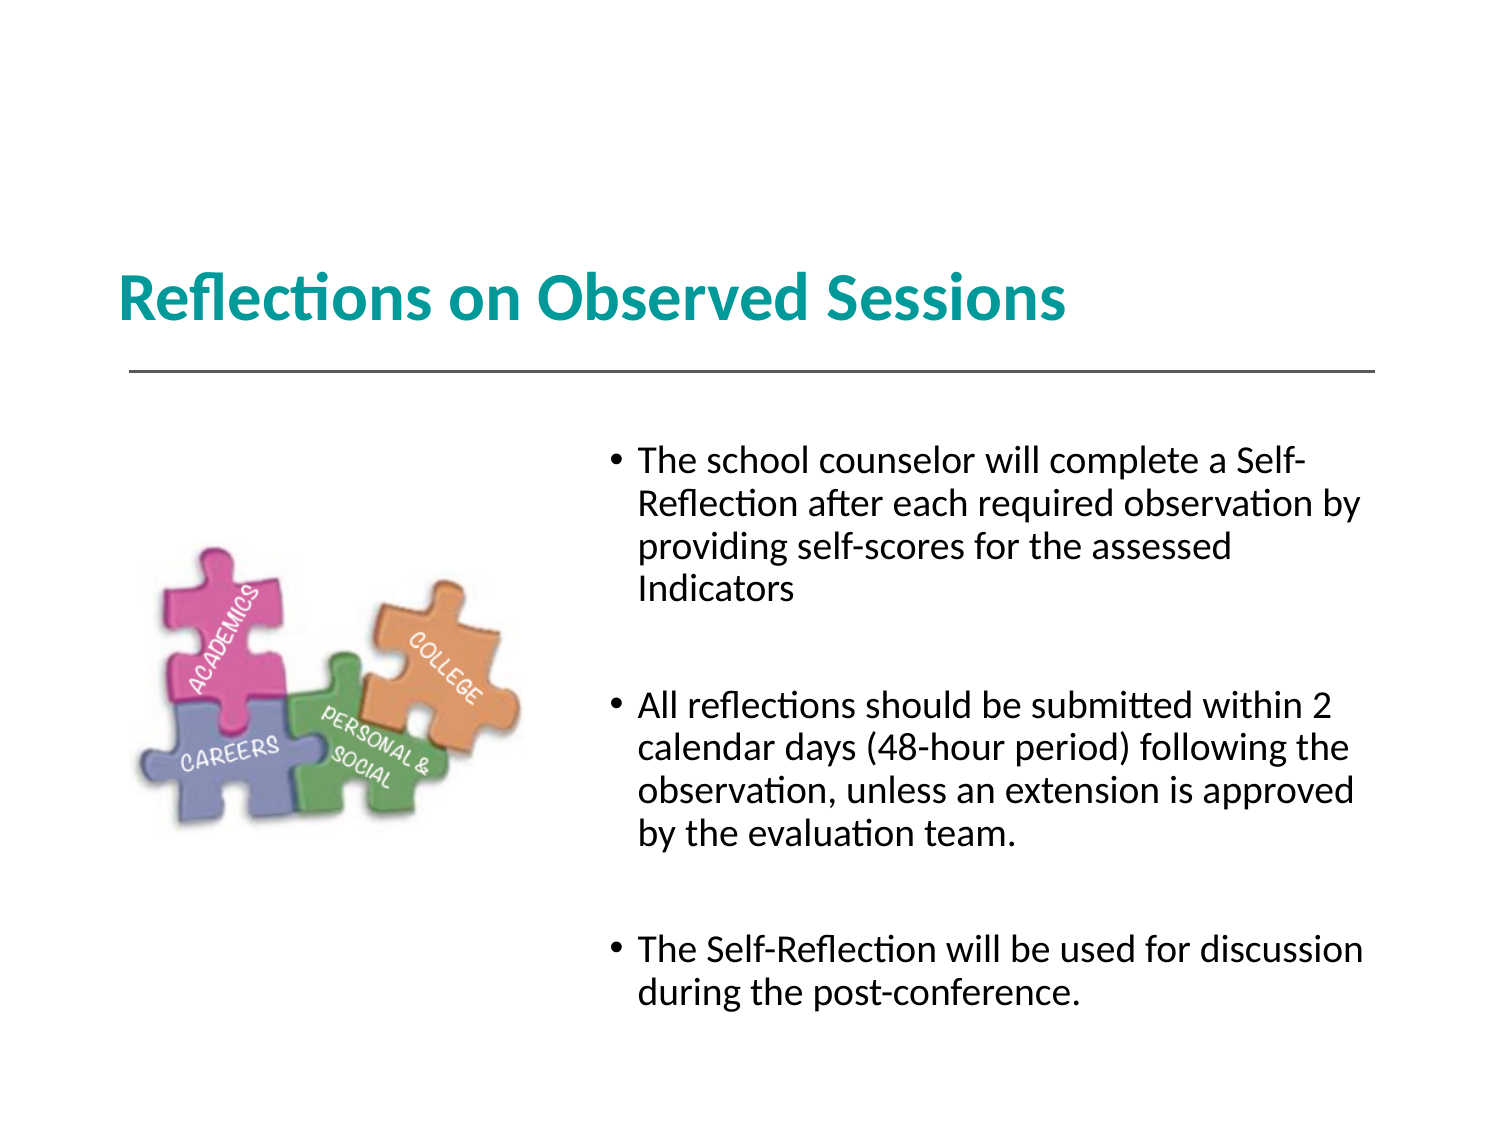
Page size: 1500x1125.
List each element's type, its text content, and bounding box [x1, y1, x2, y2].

picture [128, 540, 525, 835]
title Reflections on Observed Sessions [118, 160, 1421, 335]
list The school counselor will complete a Self-Reflection after each required observation by providing self-scores for the assessed Indicators All reflections should be submitted within 2 calendar days (48-hour period) following the observation, unless an extension is approved by the evaluation team. The Self-Reflection will be used for discussion during the post-conference. [609, 440, 1383, 1102]
